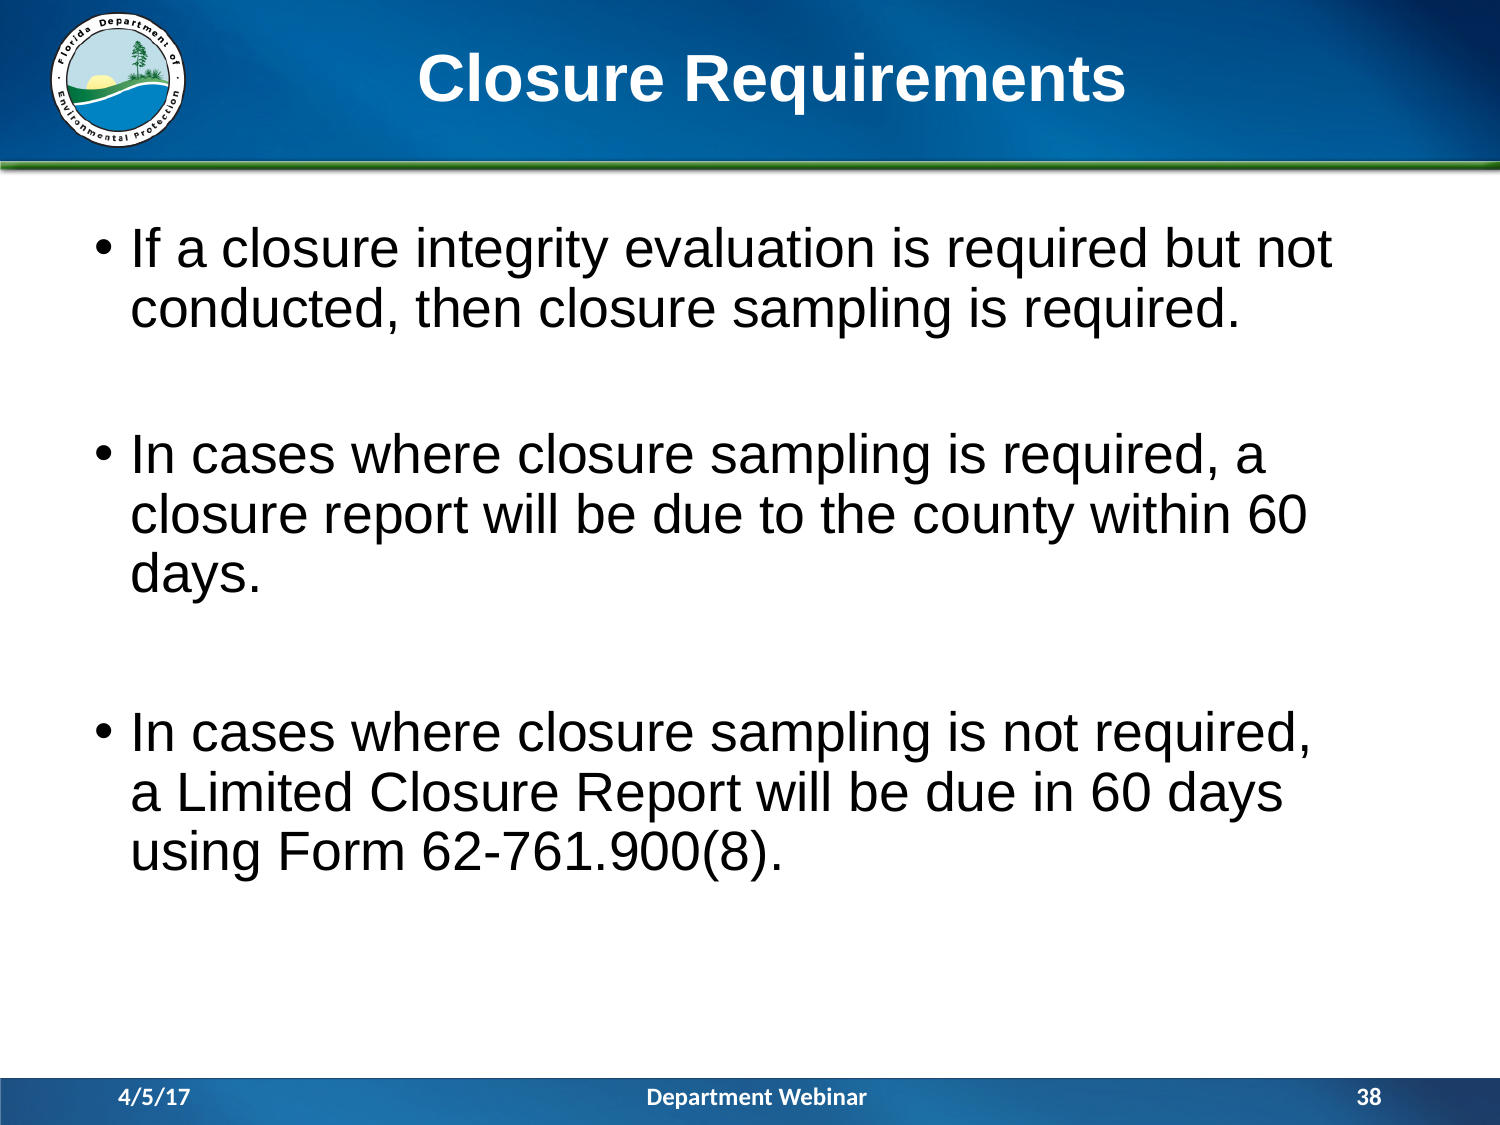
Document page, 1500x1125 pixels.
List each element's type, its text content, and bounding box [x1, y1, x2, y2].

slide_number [103, 1065, 441, 1125]
slide_number 38 [1059, 1065, 1397, 1125]
footer Department Webinar [496, 1065, 1018, 1125]
picture [0, 0, 1500, 1125]
list If a closure integrity evaluation is required but not conducted, then closure sampling is required. In cases where closure sampling is required, a closure report will be due to the county within 60 days. In cases where closure sampling is not required, a Limited Closure Report will be due in 60 days using Form 62-761.900(8). [79, 212, 1374, 927]
title Closure Requirements [148, 0, 1397, 160]
